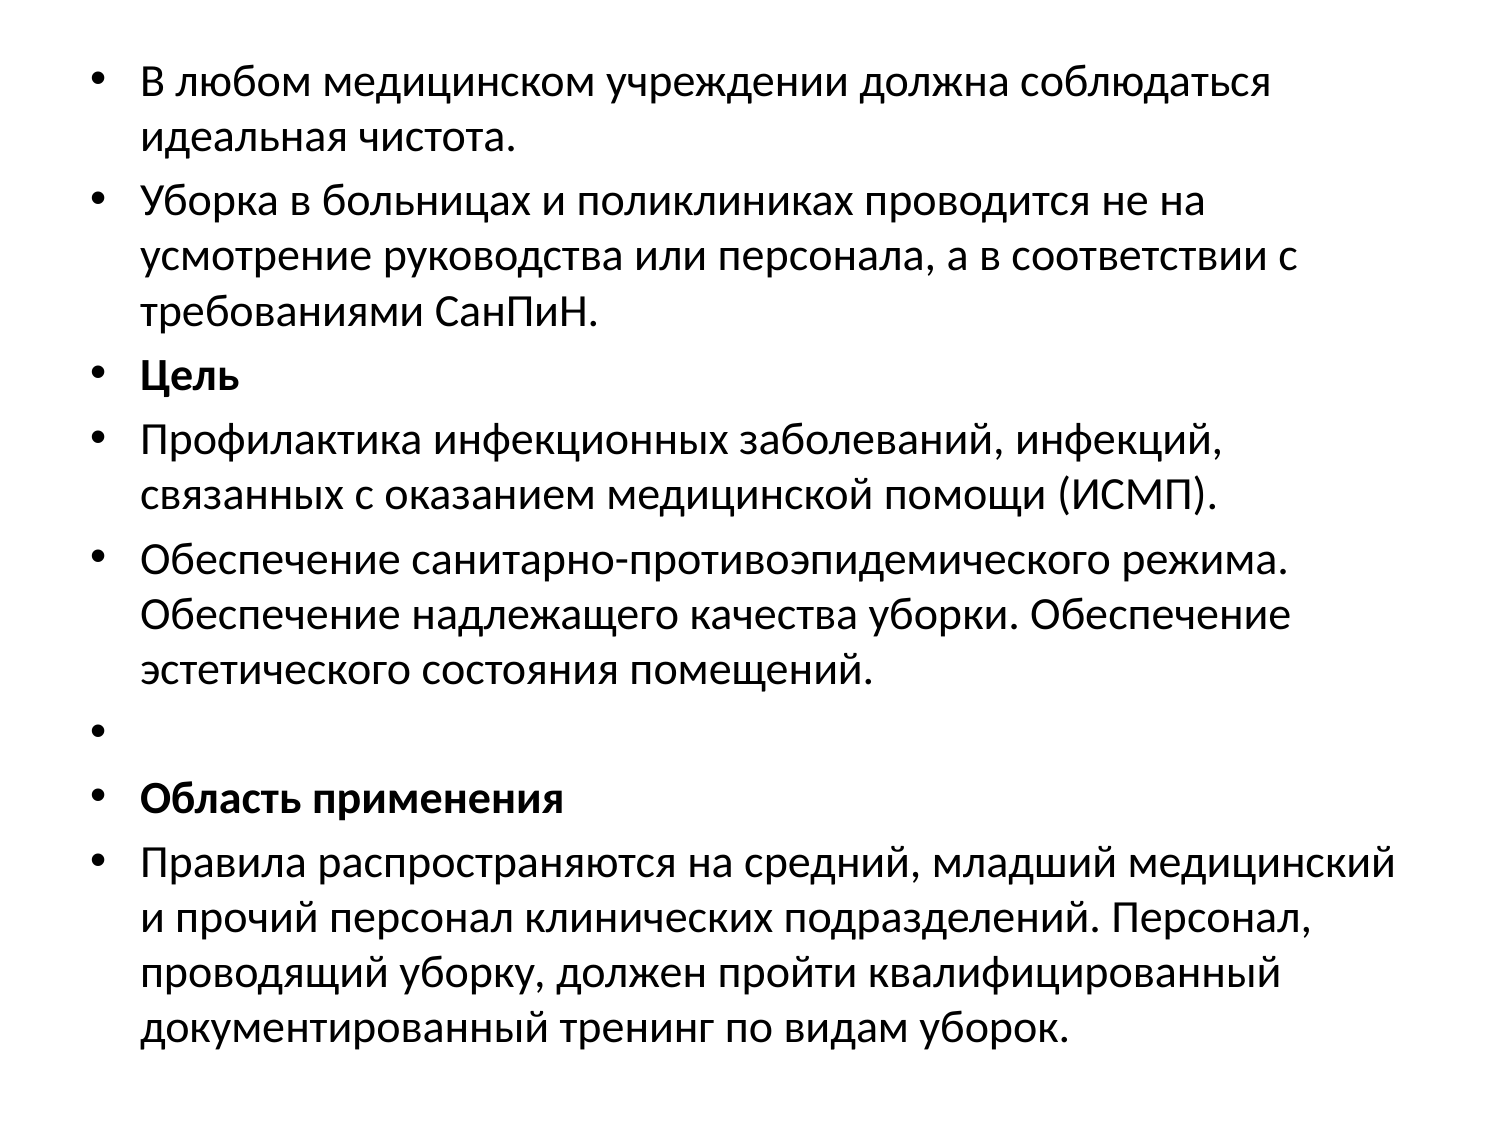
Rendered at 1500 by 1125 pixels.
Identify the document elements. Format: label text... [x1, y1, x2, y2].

list В любом медицинском учреждении должна соблюдаться идеальная чистота. Уборка в больницах и поликлиниках проводится не на усмотрение руководства или персонала, а в соответствии с требованиями СанПиН. Цель Профилактика инфекционных заболеваний, инфекций, связанных с оказанием медицинской помощи (ИСМП). Обеспечение санитарно-противоэпидемического режима. Обеспечение надлежащего качества уборки. Обеспечение эстетического состояния помещений. Область применения Правила распространяются на средний, младший медицинский и прочий персонал клинических подразделений. Персонал, проводящий уборку, должен пройти квалифицированный документированный тренинг по видам уборок. [75, 42, 1425, 1106]
